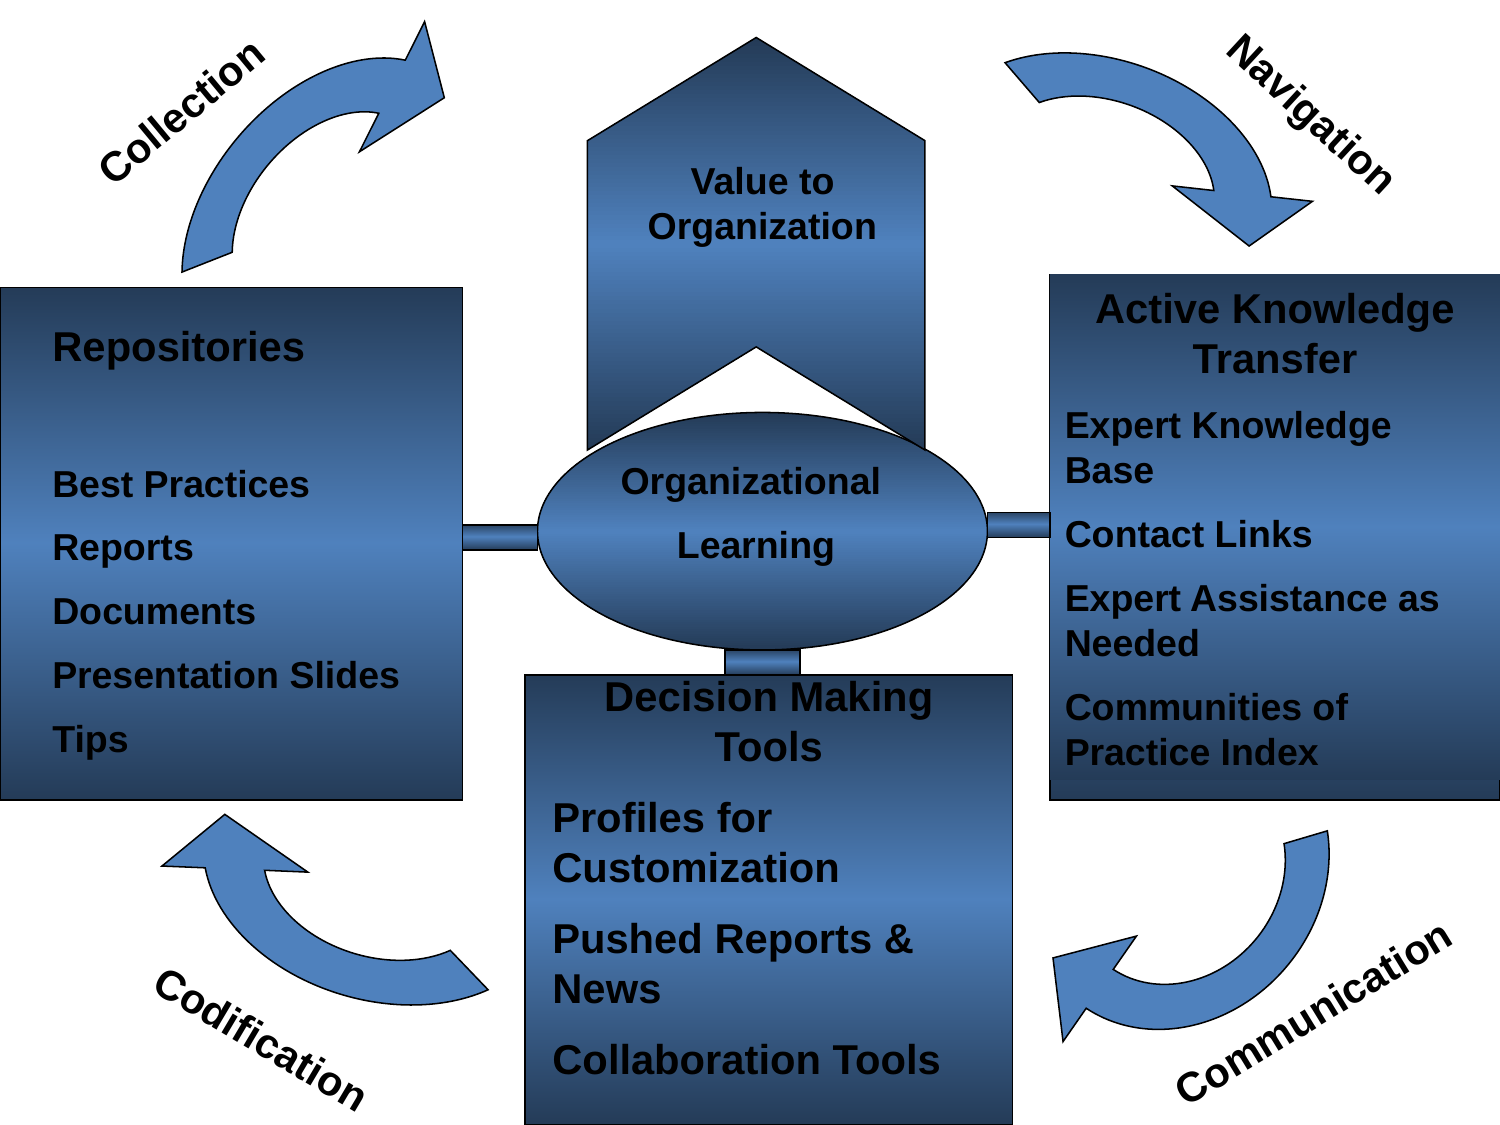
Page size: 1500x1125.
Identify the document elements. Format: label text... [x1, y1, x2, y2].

text_box [537, 465, 988, 650]
text_box Collection [70, 0, 324, 209]
text_box [525, 674, 537, 1125]
text_box [987, 512, 1050, 538]
text_box [1053, 830, 1330, 1042]
text_box [724, 650, 800, 675]
text_box Active Knowledge Transfer Expert Knowledge Base Contact Links Expert Assistance as Needed Communities of Practice Index [1049, 274, 1500, 780]
text_box Organizational Learning [562, 449, 950, 574]
text_box [600, 412, 921, 449]
text_box [462, 525, 538, 550]
text_box Repositories Best Practices Reports Documents Presentation Slides Tips [37, 312, 425, 768]
text_box [0, 287, 463, 800]
text_box [587, 37, 925, 149]
text_box Communication [1148, 857, 1500, 1125]
text_box [1049, 780, 1500, 800]
text_box [1005, 52, 1313, 247]
text_box [1000, 674, 1013, 1125]
text_box Navigation [1202, 6, 1500, 309]
text_box Codification [129, 940, 421, 1125]
text_box [161, 814, 489, 1005]
text_box [587, 255, 925, 449]
text_box [182, 21, 445, 273]
text_box Value to Organization [587, 149, 938, 255]
text_box Decision Making Tools Profiles for Customization Pushed Reports & News Collaboration Tools [537, 662, 1000, 1125]
